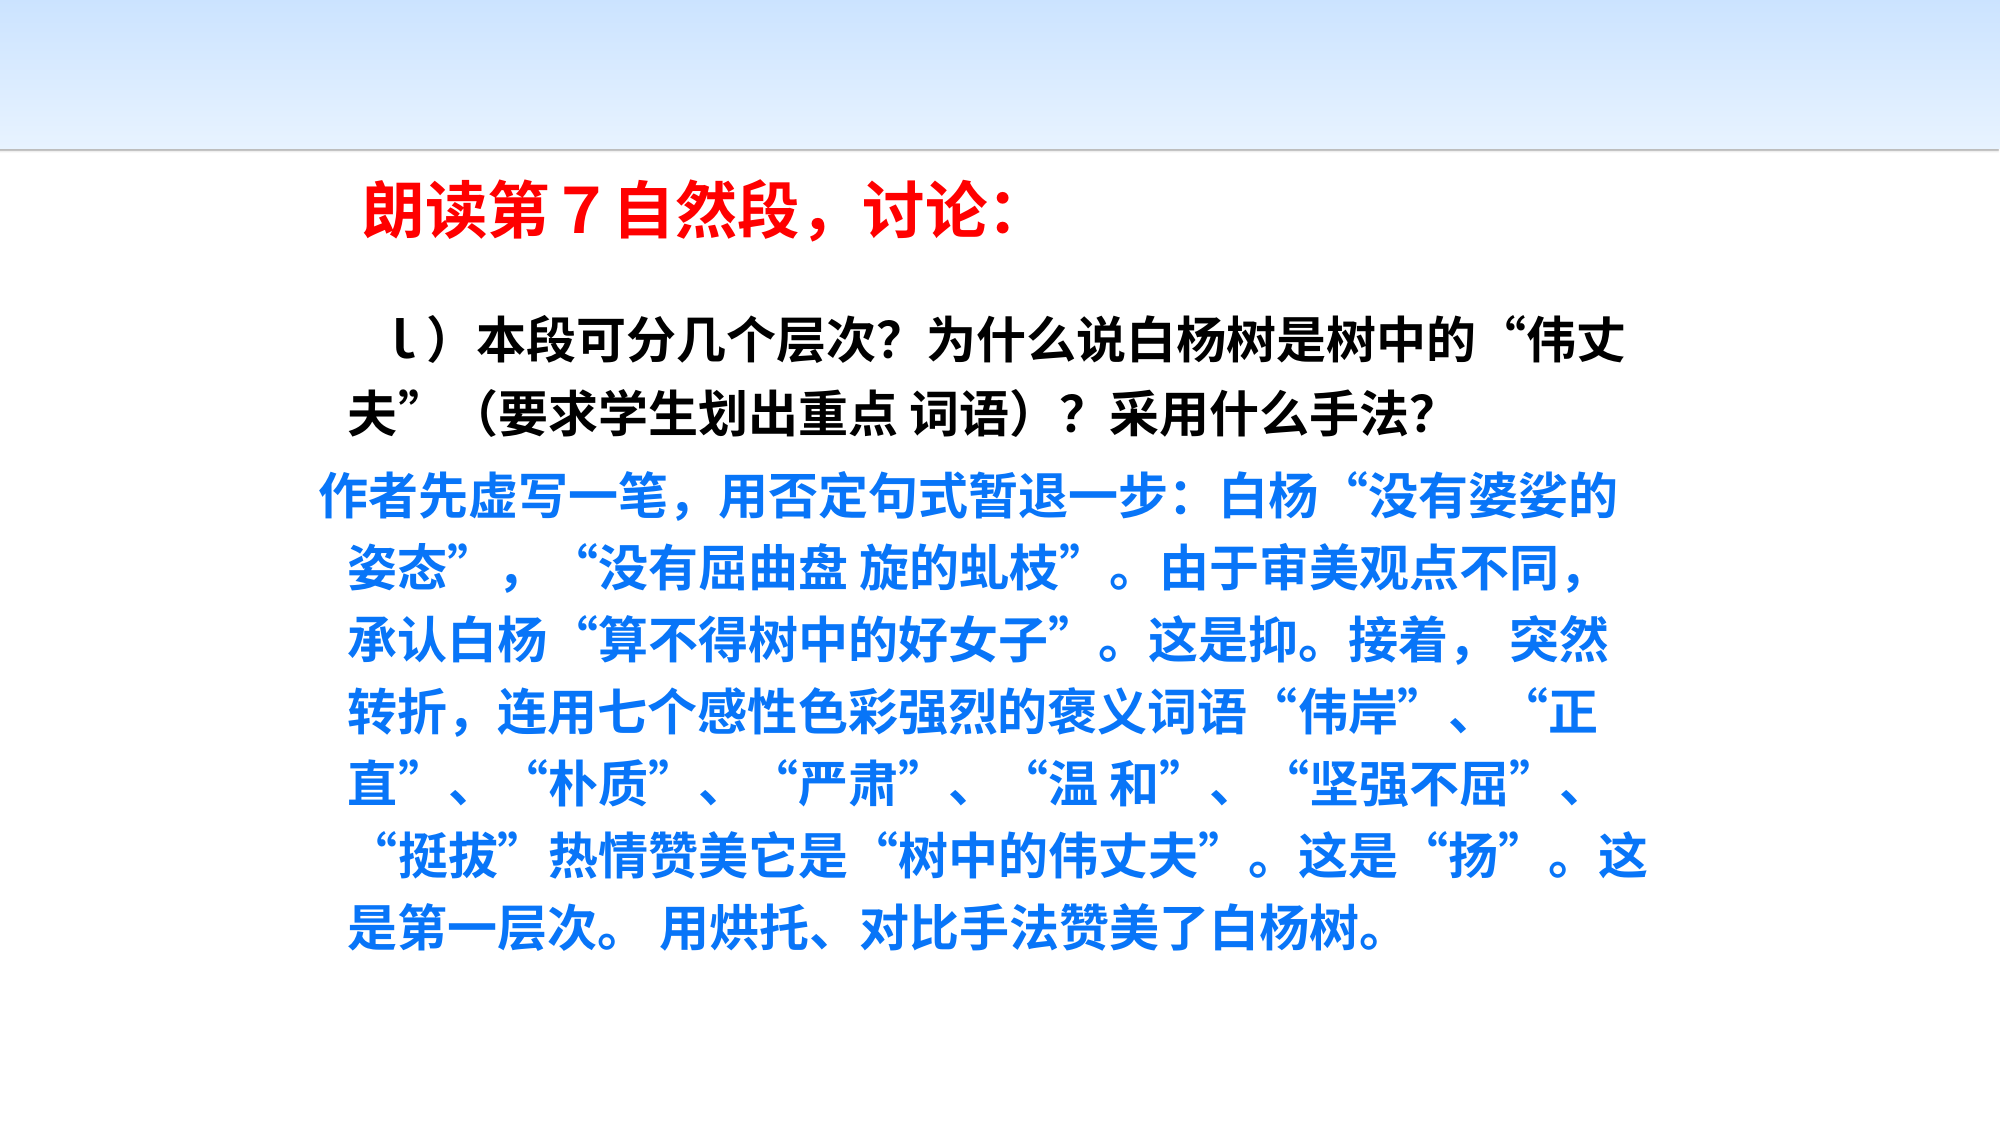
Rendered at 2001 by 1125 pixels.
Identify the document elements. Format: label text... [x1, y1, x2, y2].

title 朗读第７自然段，讨论： [347, 66, 1623, 254]
list （ｌ）本段可分几个层次？为什么说白杨树是树中的“伟丈夫”（要求学生划出重点 词语）？采用什么手法？ 作者先虚写一笔，用否定句式暂退一步：白杨“没有婆娑的姿态”，“没有屈曲盘 旋的虬枝”。由于审美观点不同，承认白杨“算不得树中的好女子”。这是抑。接着， 突然转折，连用七个感性色彩强烈的褒义词语“伟岸”、“正直”、“朴质”、“严肃”、“温 和”、“坚强不屈”、“挺拔”热情赞美它是“树中的伟丈夫”。这是“扬”。这是第一层次。 用烘托、对比手法赞美了白杨树。 [303, 278, 1668, 1078]
